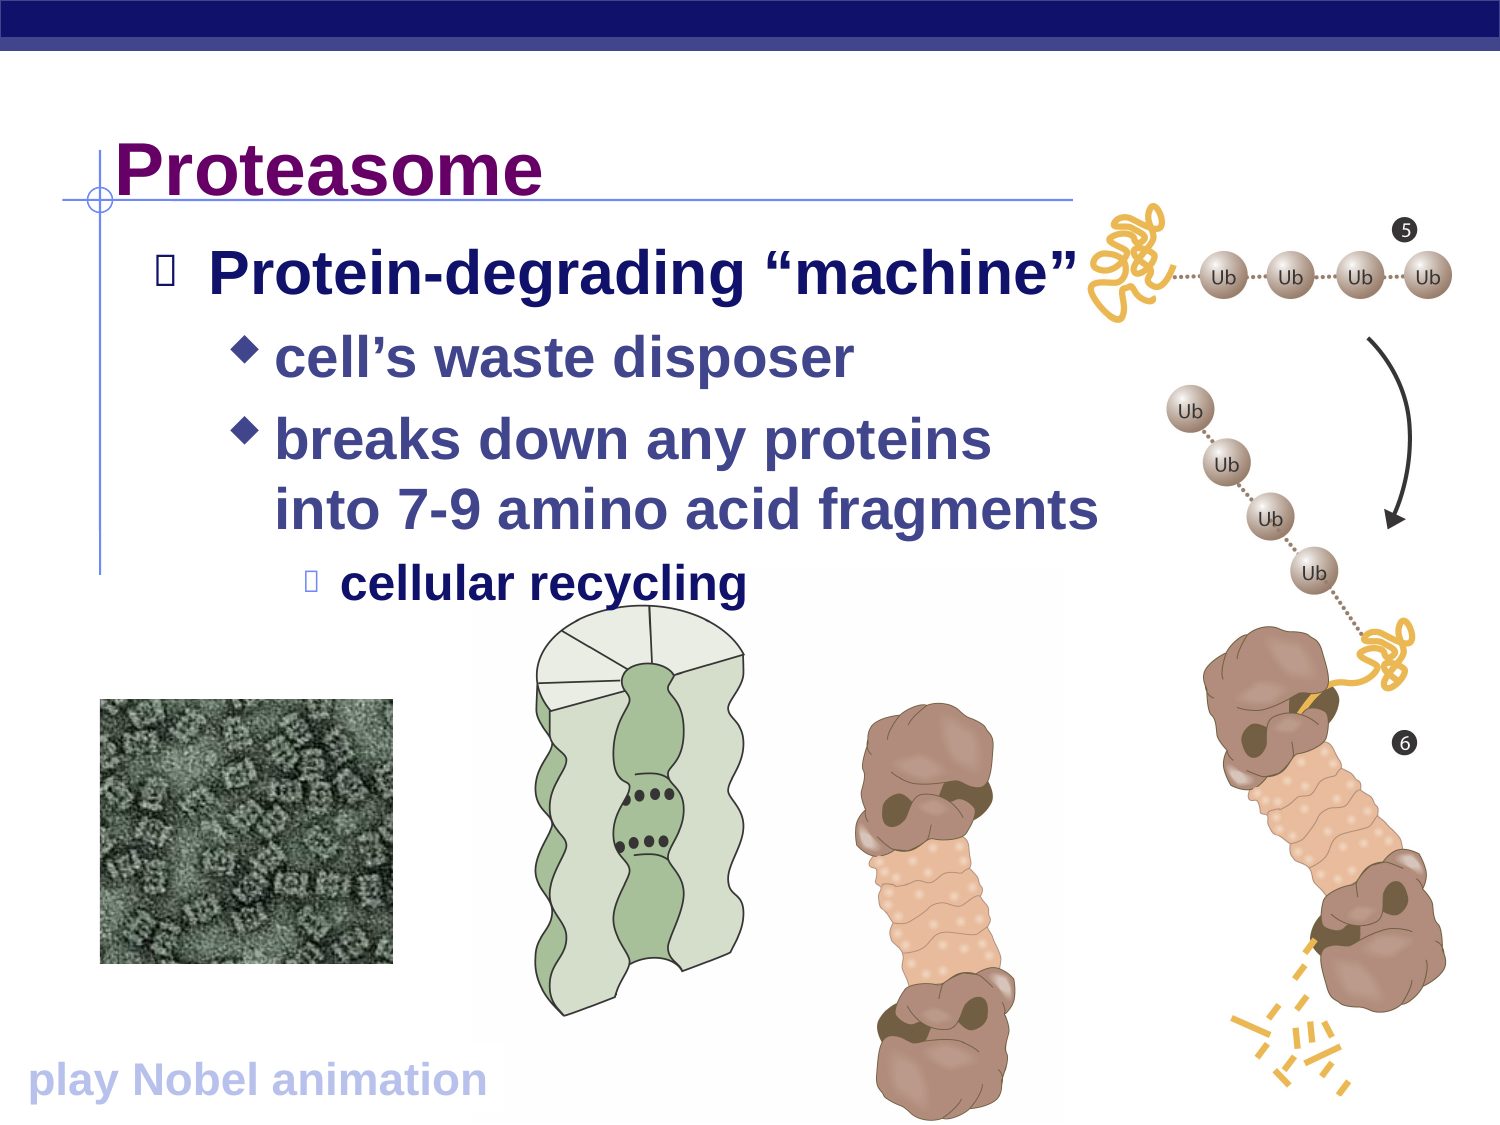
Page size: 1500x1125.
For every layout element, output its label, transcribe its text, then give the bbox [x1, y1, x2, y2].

title Proteasome [99, 112, 1375, 238]
picture [1072, 137, 1500, 1097]
picture [470, 568, 1065, 1123]
text_box play Nobel animation [12, 1042, 465, 1113]
picture [99, 699, 394, 964]
list Protein-degrading “machine” cell’s waste disposer breaks down any proteins into 7-9 amino acid fragments cellular recycling [137, 224, 1067, 661]
